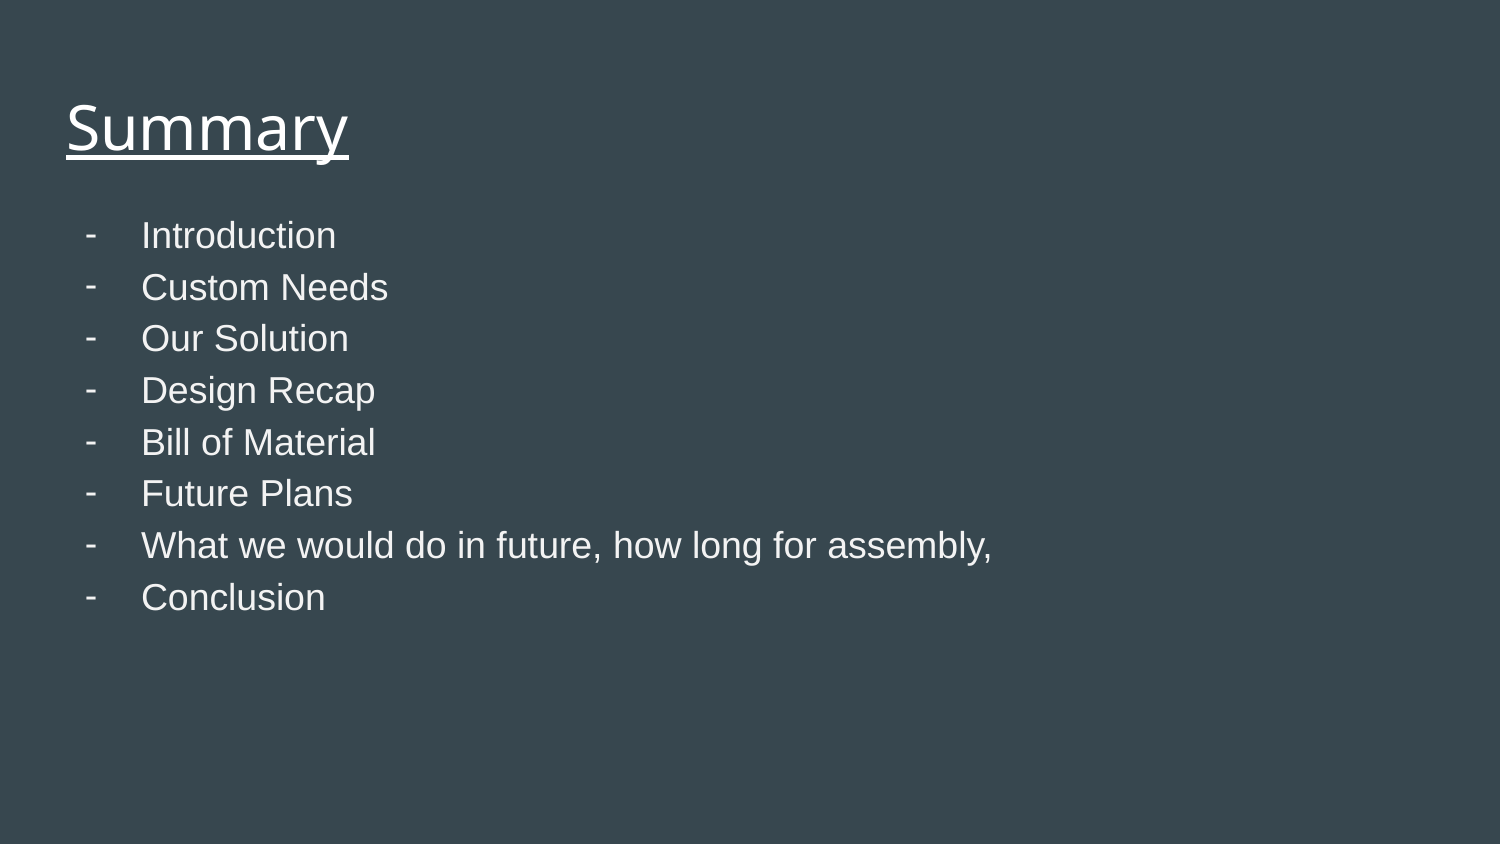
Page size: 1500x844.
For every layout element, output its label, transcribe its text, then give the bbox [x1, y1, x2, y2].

title Summary [51, 72, 1449, 167]
list Introduction Custom Needs Our Solution Design Recap Bill of Material Future Plans What we would do in future, how long for assembly, Conclusion [51, 189, 1449, 750]
